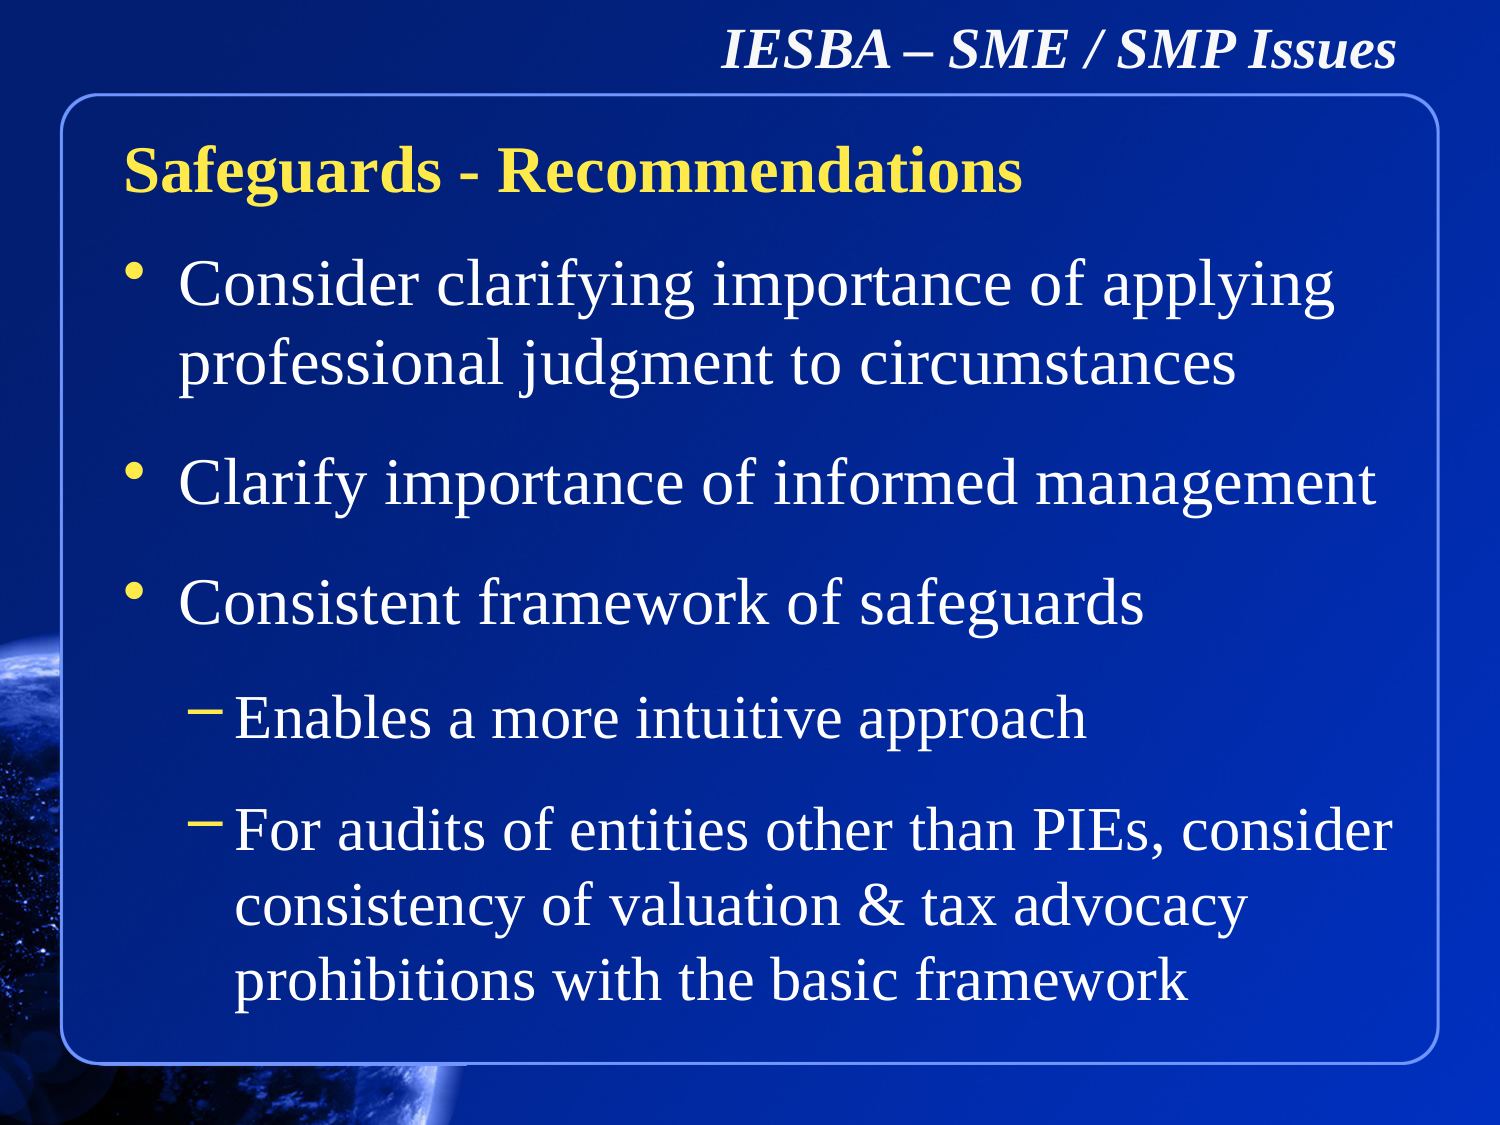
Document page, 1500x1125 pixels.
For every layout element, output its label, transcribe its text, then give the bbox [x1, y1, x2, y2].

list Consider clarifying importance of applying professional judgment to circumstances Clarify importance of informed management Consistent framework of safeguards Enables a more intuitive approach For audits of entities other than PIEs, consider consistency of valuation & tax advocacy prohibitions with the basic framework [107, 230, 1449, 1048]
list Safeguards - Recommendations [107, 118, 1411, 215]
picture [0, 0, 1500, 1125]
title IESBA – SME / SMP Issues [149, 0, 1414, 92]
